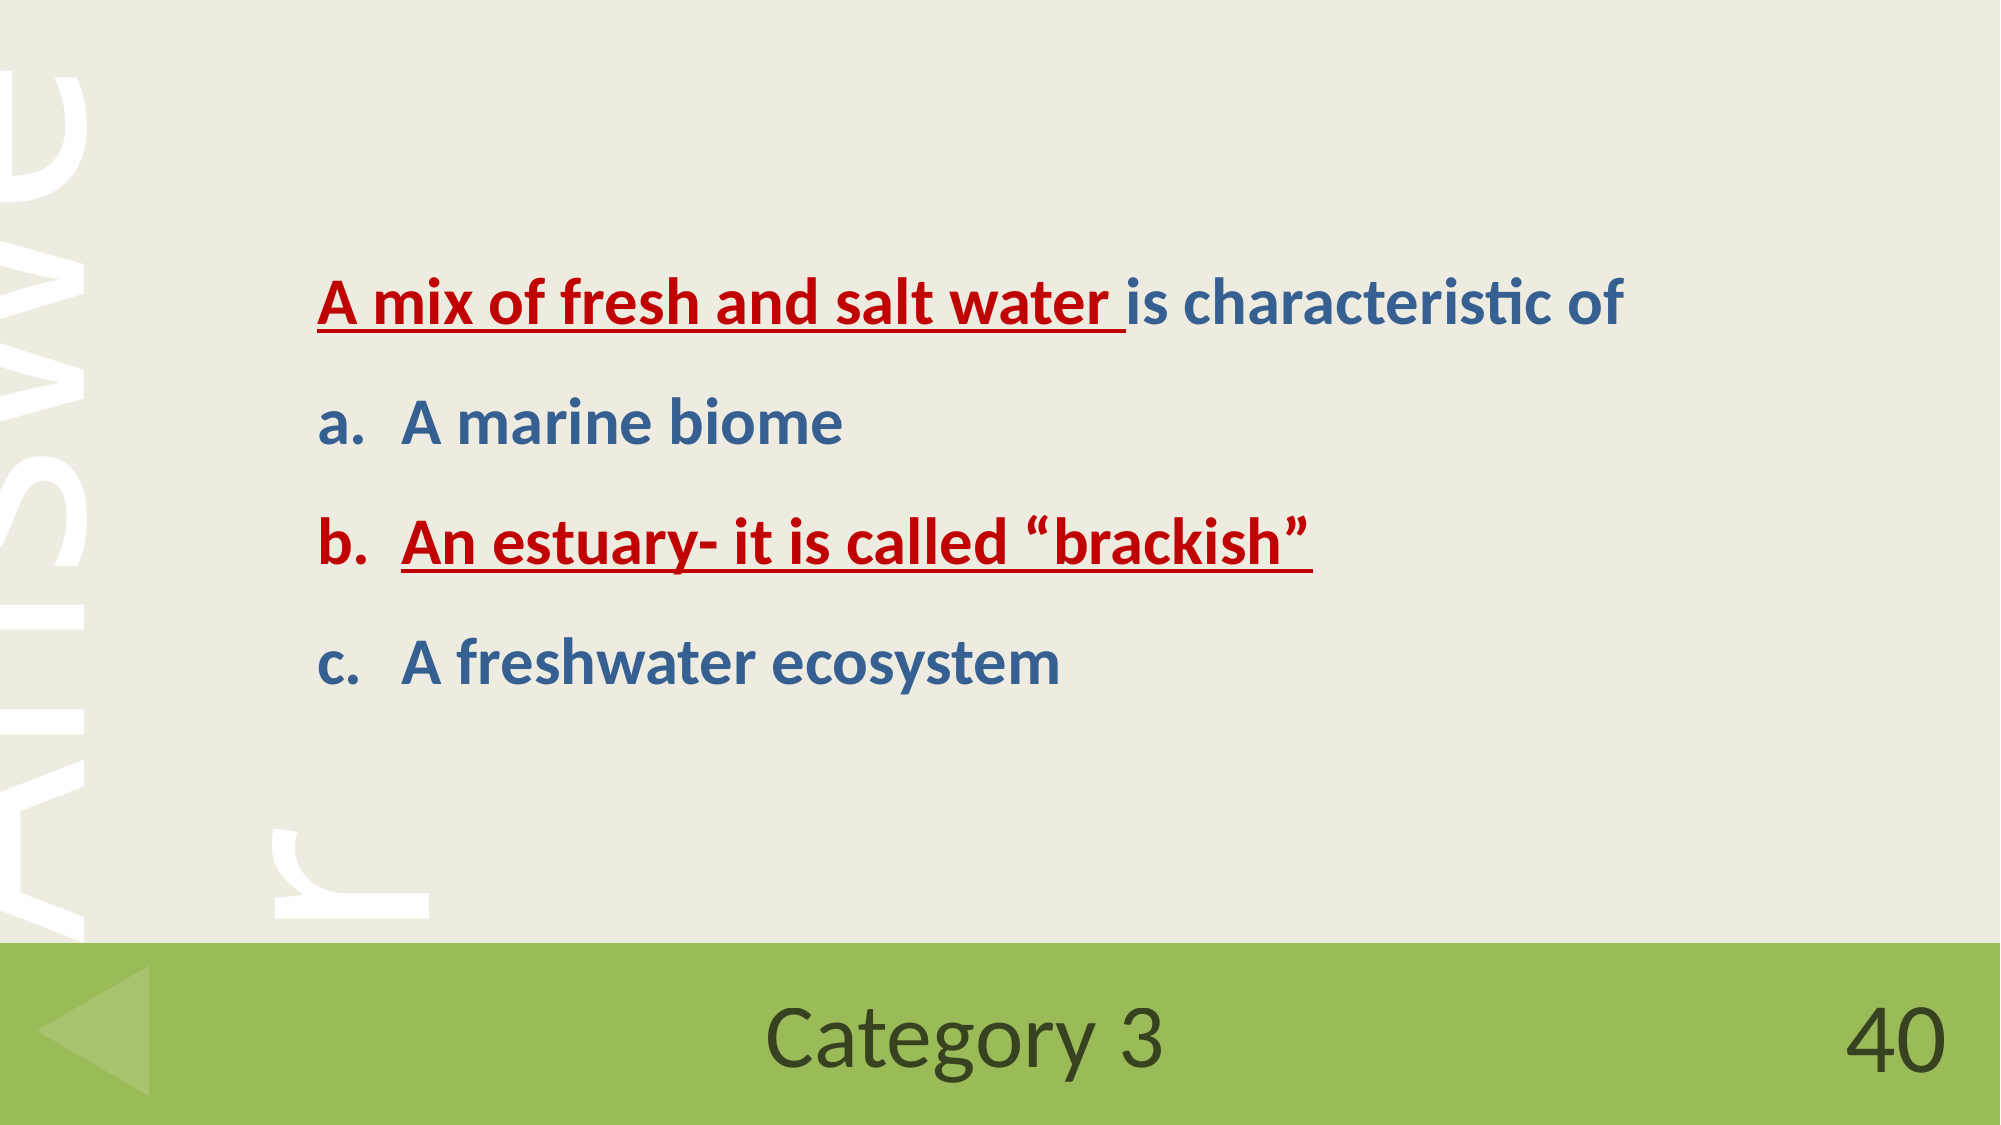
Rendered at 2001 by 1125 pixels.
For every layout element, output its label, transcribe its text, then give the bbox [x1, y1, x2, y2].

title Category 3 [65, 937, 1866, 1125]
list A mix of fresh and salt water is characteristic of A marine biome An estuary- it is called “brackish” A freshwater ecosystem [302, 123, 1908, 874]
list 40 [1866, 967, 1963, 1097]
